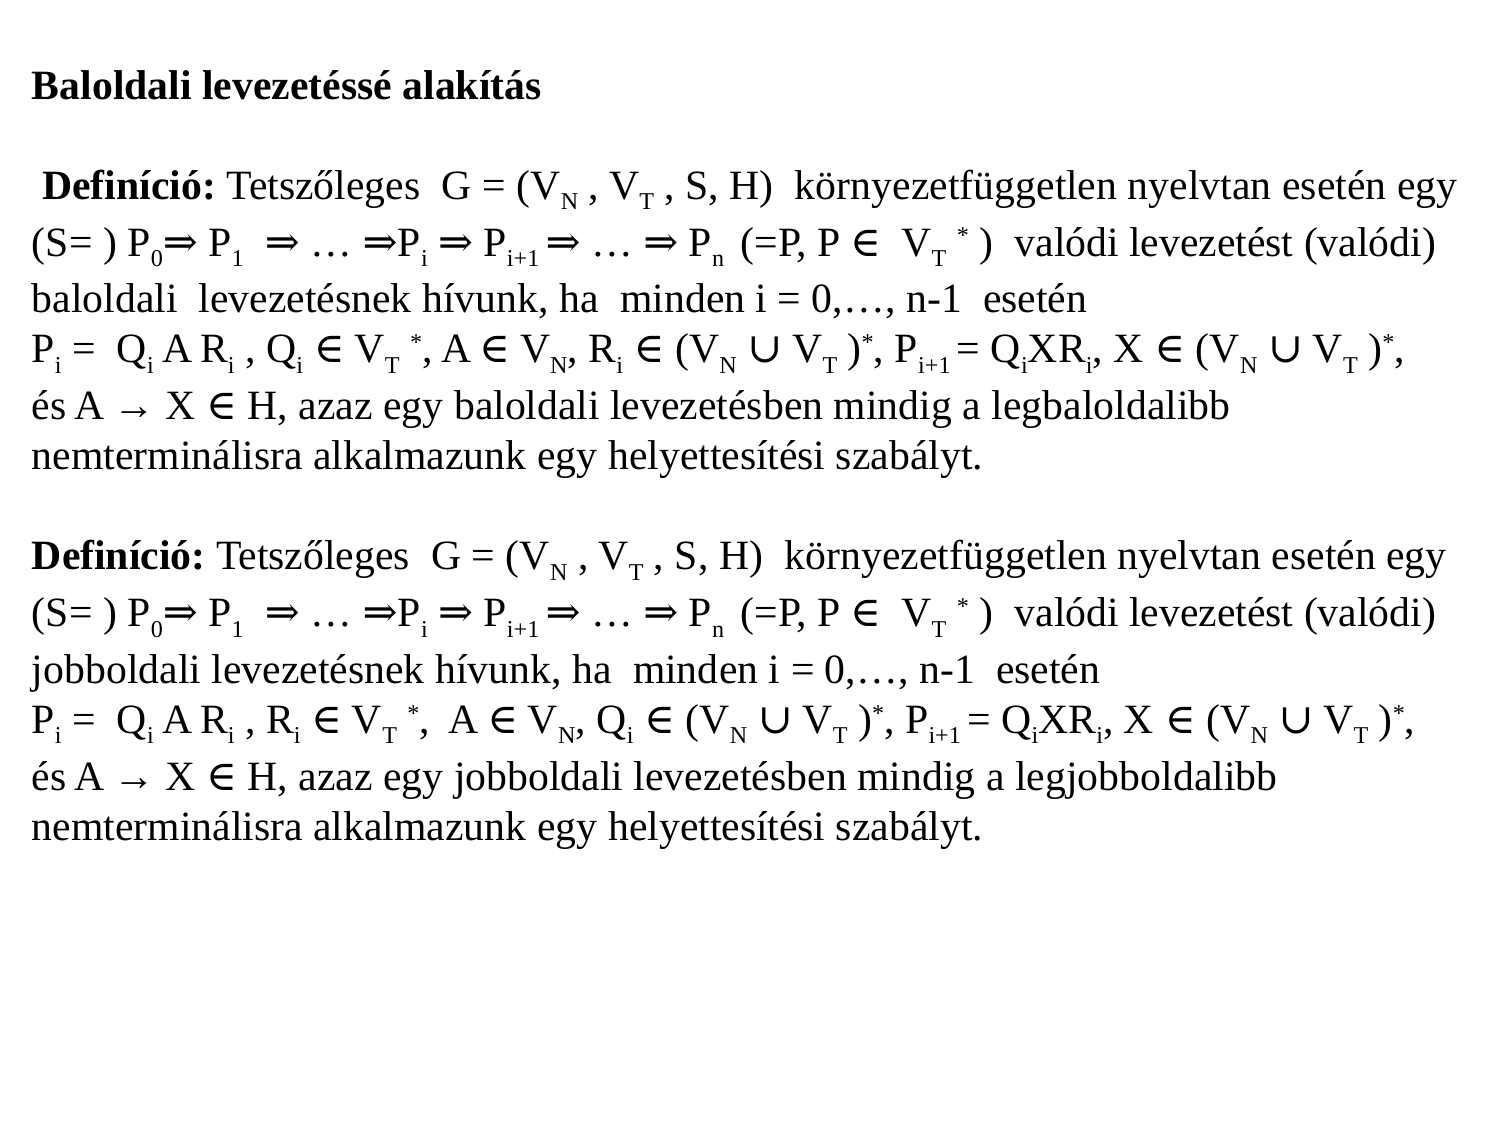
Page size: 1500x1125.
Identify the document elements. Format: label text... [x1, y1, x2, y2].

text_box Baloldali levezetéssé alakítás Definíció: Tetszőleges G = (VN , VT , S, H) környezetfüggetlen nyelvtan esetén egy (S= ) P0⇒ P1 ⇒ … ⇒Pi ⇒ Pi+1 ⇒ … ⇒ Pn (=P, P ∈ VT * ) valódi levezetést (valódi) baloldali levezetésnek hívunk, ha minden i = 0,…, n-1 esetén Pi = Qi A Ri , Qi ∈ VT *, A ∈ VN, Ri ∈ (VN ∪ VT )*, Pi+1 = QiXRi, X ∈ (VN ∪ VT )*, és A → X ∈ H, azaz egy baloldali levezetésben mindig a legbaloldalibb nemterminálisra alkalmazunk egy helyettesítési szabályt. Definíció: Tetszőleges G = (VN , VT , S, H) környezetfüggetlen nyelvtan esetén egy (S= ) P0⇒ P1 ⇒ … ⇒Pi ⇒ Pi+1 ⇒ … ⇒ Pn (=P, P ∈ VT * ) valódi levezetést (valódi) jobboldali levezetésnek hívunk, ha minden i = 0,…, n-1 esetén Pi = Qi A Ri , Ri ∈ VT *, A ∈ VN, Qi ∈ (VN ∪ VT )*, Pi+1 = QiXRi, X ∈ (VN ∪ VT )*, és A → X ∈ H, azaz egy jobboldali levezetésben mindig a legjobboldalibb nemterminálisra alkalmazunk egy helyettesítési szabályt. [17, 50, 1484, 857]
